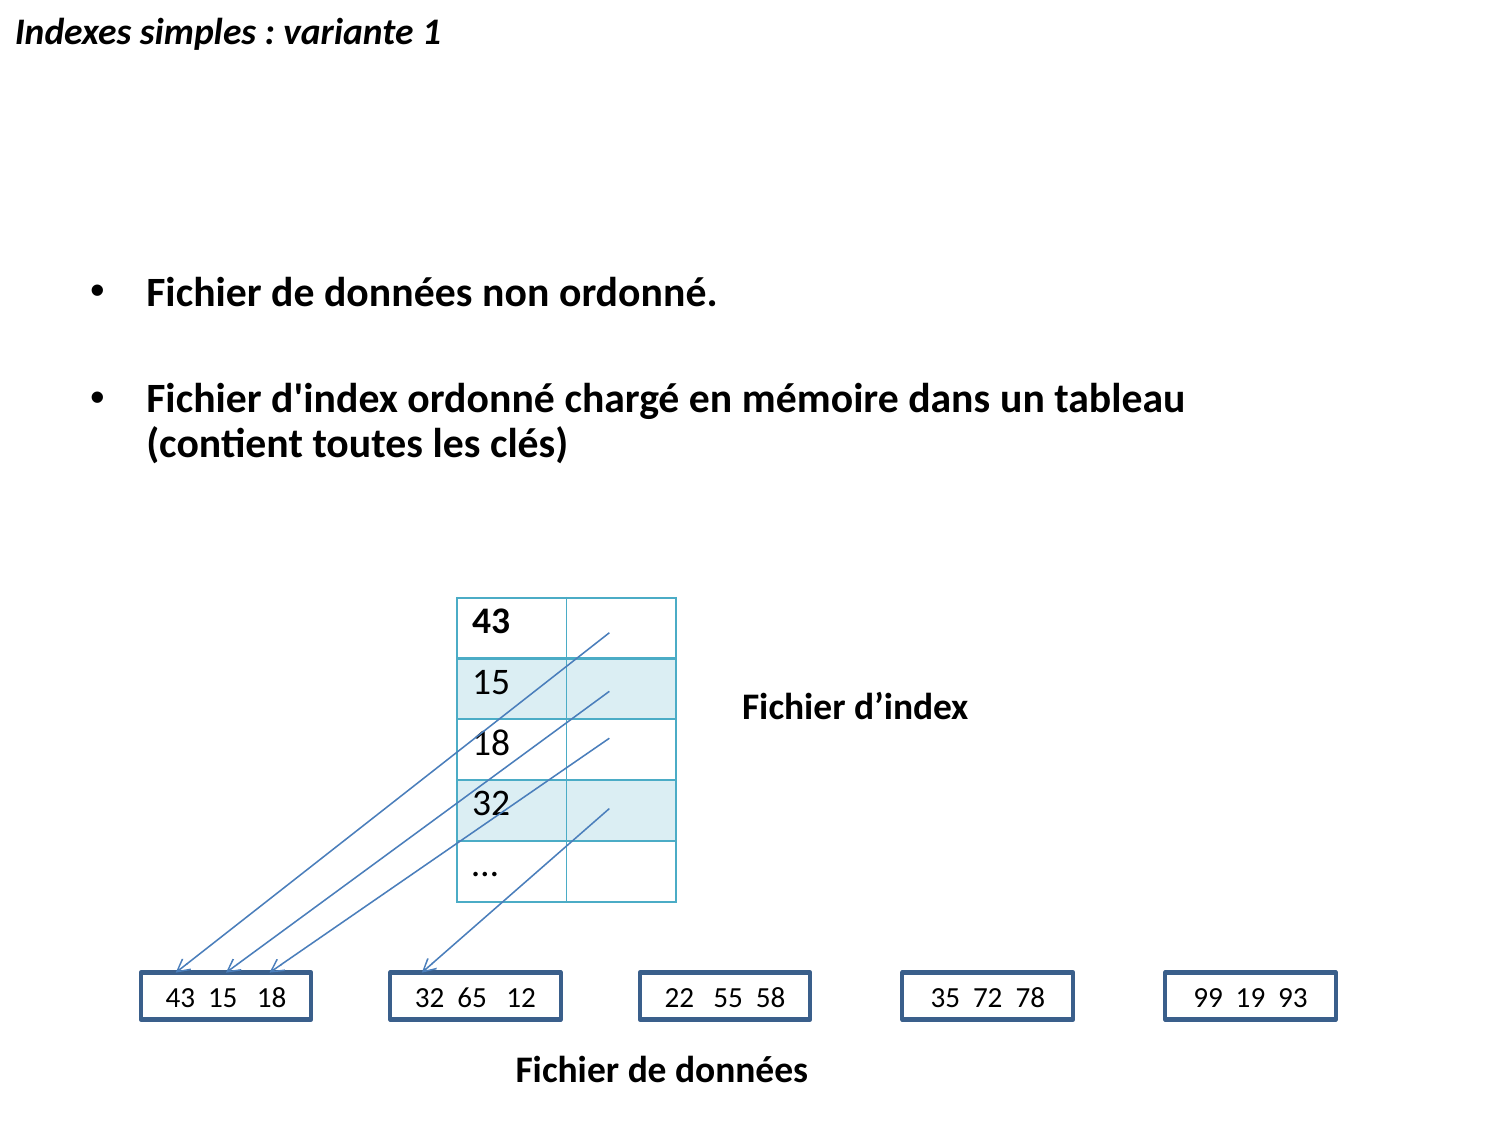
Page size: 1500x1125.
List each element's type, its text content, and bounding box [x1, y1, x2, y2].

table_cell [615, 842, 675, 901]
table_cell [615, 781, 675, 840]
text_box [269, 738, 610, 973]
table_cell [615, 720, 675, 779]
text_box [175, 632, 610, 973]
table_header [567, 599, 675, 657]
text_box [421, 808, 610, 973]
text_box Fichier d’index [714, 679, 997, 735]
text_box 99 19 93 [1163, 970, 1338, 1022]
text_box 32 65 12 [388, 982, 563, 1022]
text_box 35 72 78 [900, 970, 1075, 1022]
text_box Indexes simples : variante 1 [0, 0, 528, 60]
list Fichier de données non ordonné. Fichier d'index ordonné chargé en mémoire dans un tableau (contient toutes les clés) [75, 262, 1243, 563]
table_cell [614, 660, 675, 718]
table_header 43 [458, 599, 566, 631]
text_box Fichier de données [480, 1042, 844, 1099]
text_box 22 55 58 [638, 970, 812, 1022]
text_box 43 15 18 [139, 970, 313, 1022]
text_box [225, 691, 610, 973]
